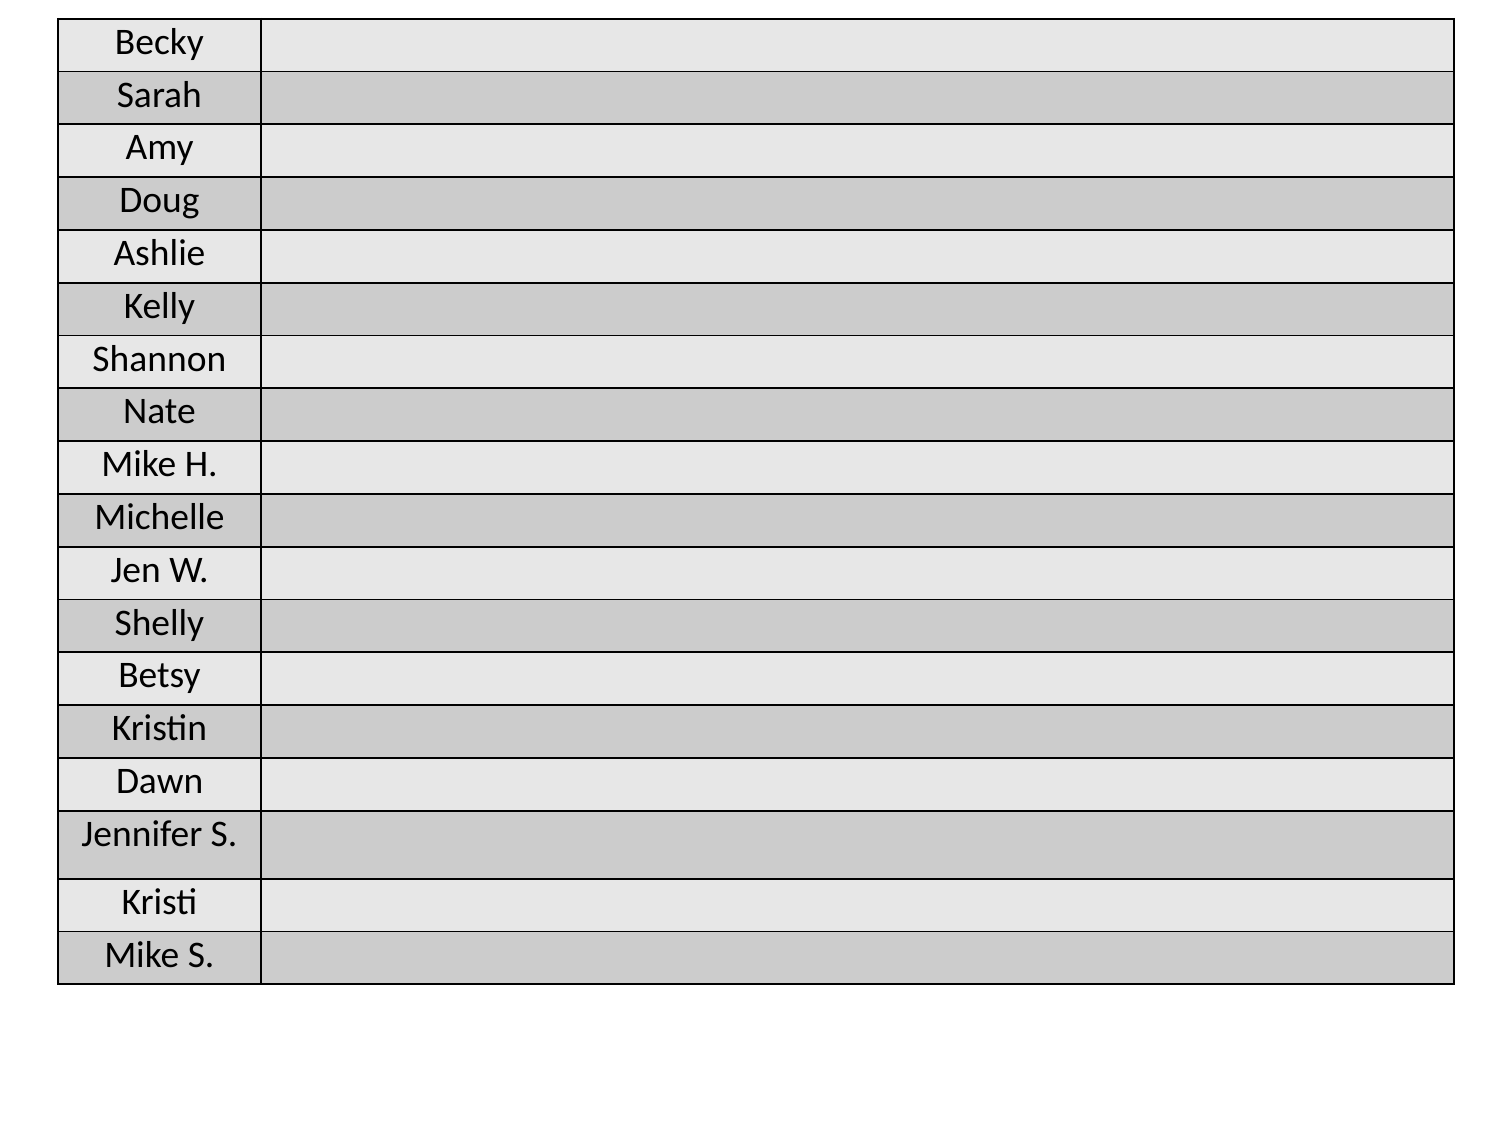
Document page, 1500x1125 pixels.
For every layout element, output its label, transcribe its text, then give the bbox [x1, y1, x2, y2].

table_cell Michelle [59, 495, 260, 546]
table_cell Jen W. [59, 548, 260, 599]
table_cell [262, 653, 1453, 704]
table_cell Kelly [59, 284, 260, 335]
table_cell [262, 759, 1453, 810]
table_cell [262, 932, 1453, 983]
table_cell [262, 178, 1453, 229]
table_cell Nate [59, 389, 260, 440]
table_cell [262, 284, 1453, 335]
table_cell Dawn [59, 759, 260, 810]
table_cell [262, 72, 1453, 123]
table_cell Betsy [59, 653, 260, 704]
table_cell [262, 706, 1453, 757]
table_cell [262, 231, 1453, 282]
table_cell [262, 336, 1453, 387]
table_header Becky [59, 20, 260, 71]
table_header [262, 20, 1453, 71]
table_cell Kristi [59, 880, 260, 931]
table_cell [262, 125, 1453, 176]
table_cell Shannon [59, 336, 260, 387]
table_cell Amy [59, 125, 260, 176]
table_cell Doug [59, 178, 260, 229]
table_cell Mike H. [59, 442, 260, 493]
table_cell Jennifer S. [59, 812, 260, 878]
table_cell Shelly [59, 600, 260, 651]
table_cell [262, 548, 1453, 599]
table_cell Ashlie [59, 231, 260, 282]
table_cell [262, 389, 1453, 440]
table_cell Sarah [59, 72, 260, 123]
table_cell [262, 812, 1453, 878]
table_cell [262, 442, 1453, 493]
table_cell [262, 880, 1453, 931]
table_cell Kristin [59, 706, 260, 757]
table_cell Mike S. [59, 932, 260, 983]
table_cell [262, 600, 1453, 651]
table_cell [262, 495, 1453, 546]
